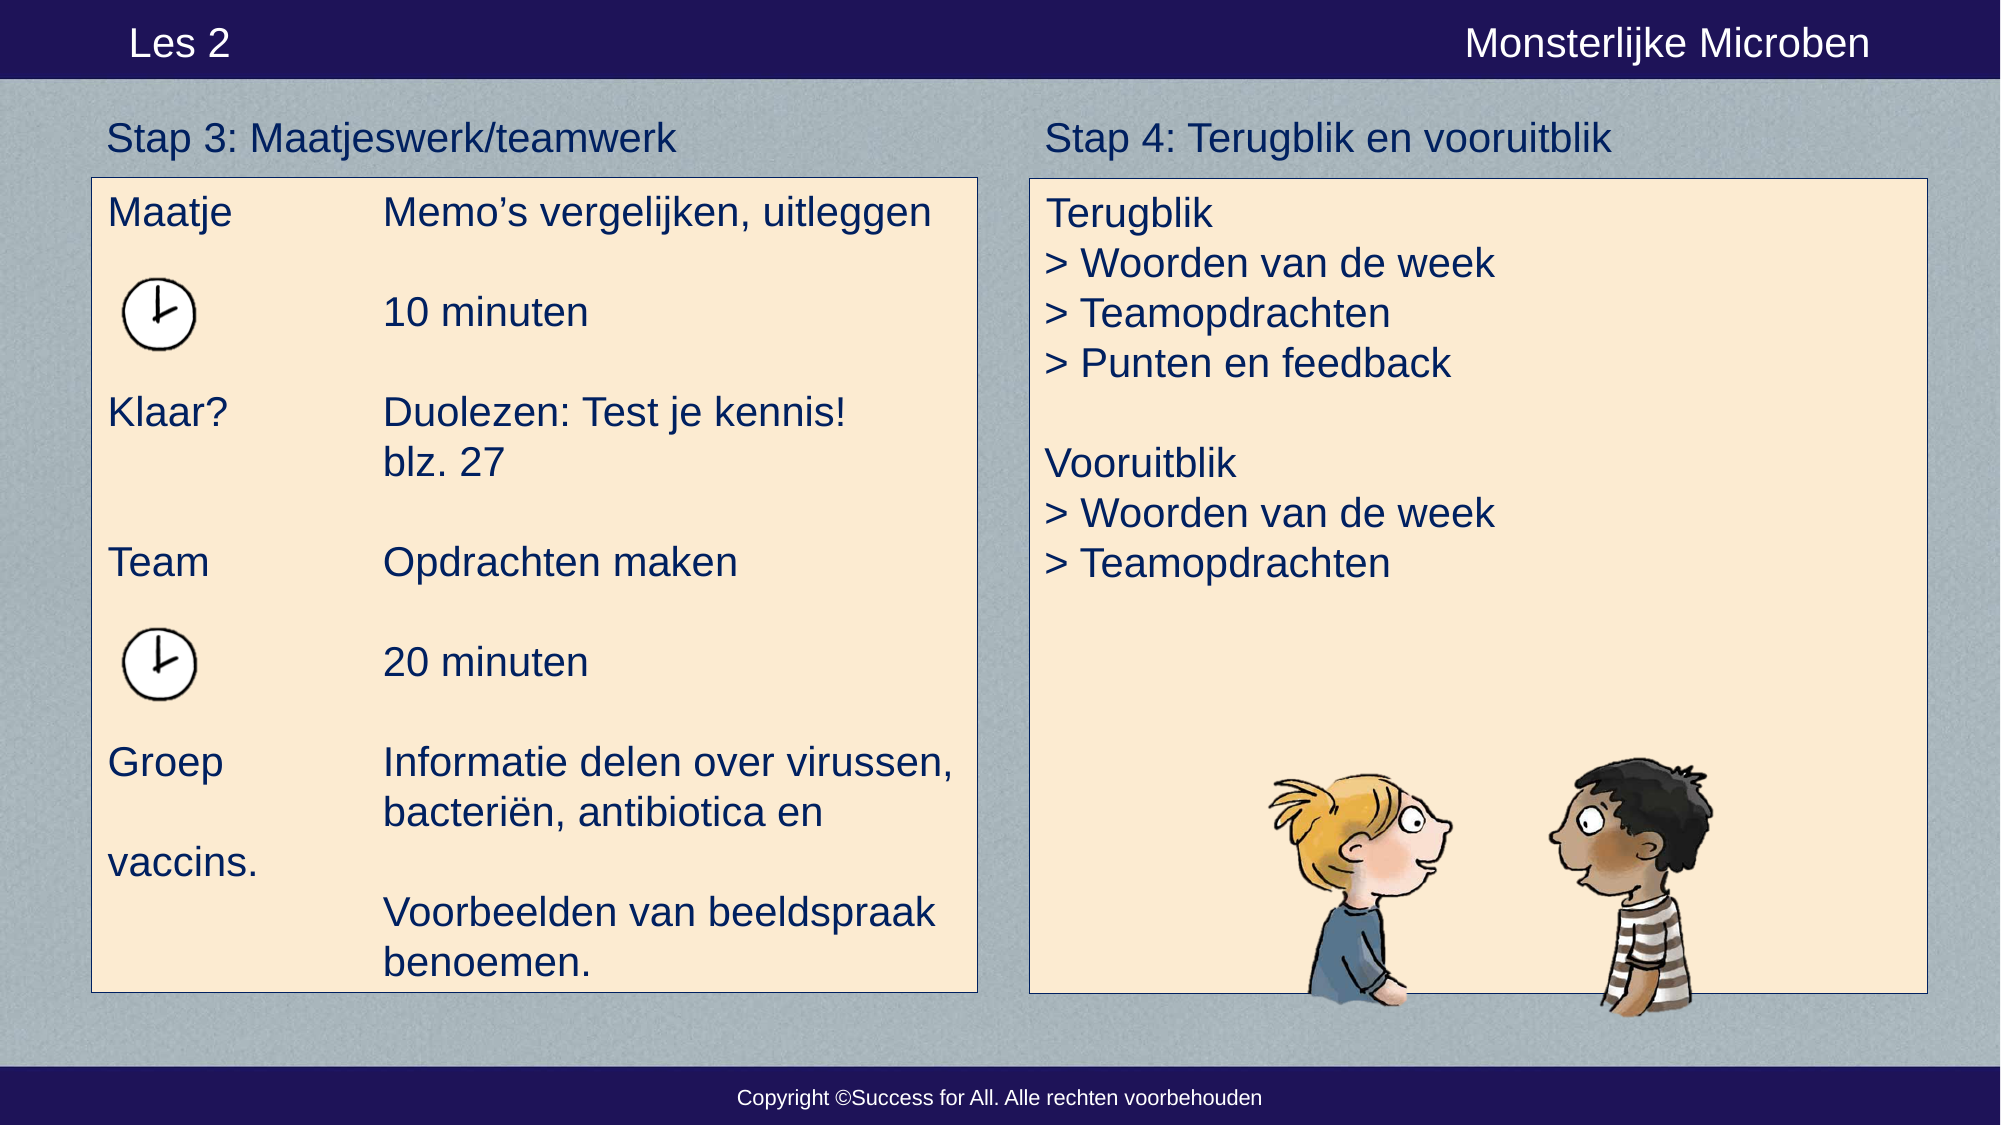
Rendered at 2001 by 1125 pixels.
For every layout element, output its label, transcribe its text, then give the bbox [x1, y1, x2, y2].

text_box Stap 4: Terugblik en vooruitblik [1029, 103, 1822, 169]
text_box Les 2 [114, 8, 354, 73]
picture [0, 0, 2001, 1125]
text_box Copyright ©Success for All. Alle rechten voorbehouden [0, 1076, 2000, 1125]
text_box Maatje Memo’s vergelijken, uitleggen 10 minuten Klaar? Duolezen: Test je kennis! blz. 27 Team Opdrachten maken 20 minuten Groep Informatie delen over virussen, bacteriën, antibiotica en vaccins. Voorbeelden van beeldspraak benoemen. [91, 177, 978, 993]
text_box Monsterlijke Microben [999, 8, 1886, 73]
text_box Stap 3: Maatjeswerk/teamwerk [91, 103, 884, 169]
text_box Terugblik > Woorden van de week > Teamopdrachten > Punten en feedback Vooruitblik > Woorden van de week > Teamopdrachten [1029, 178, 1928, 994]
